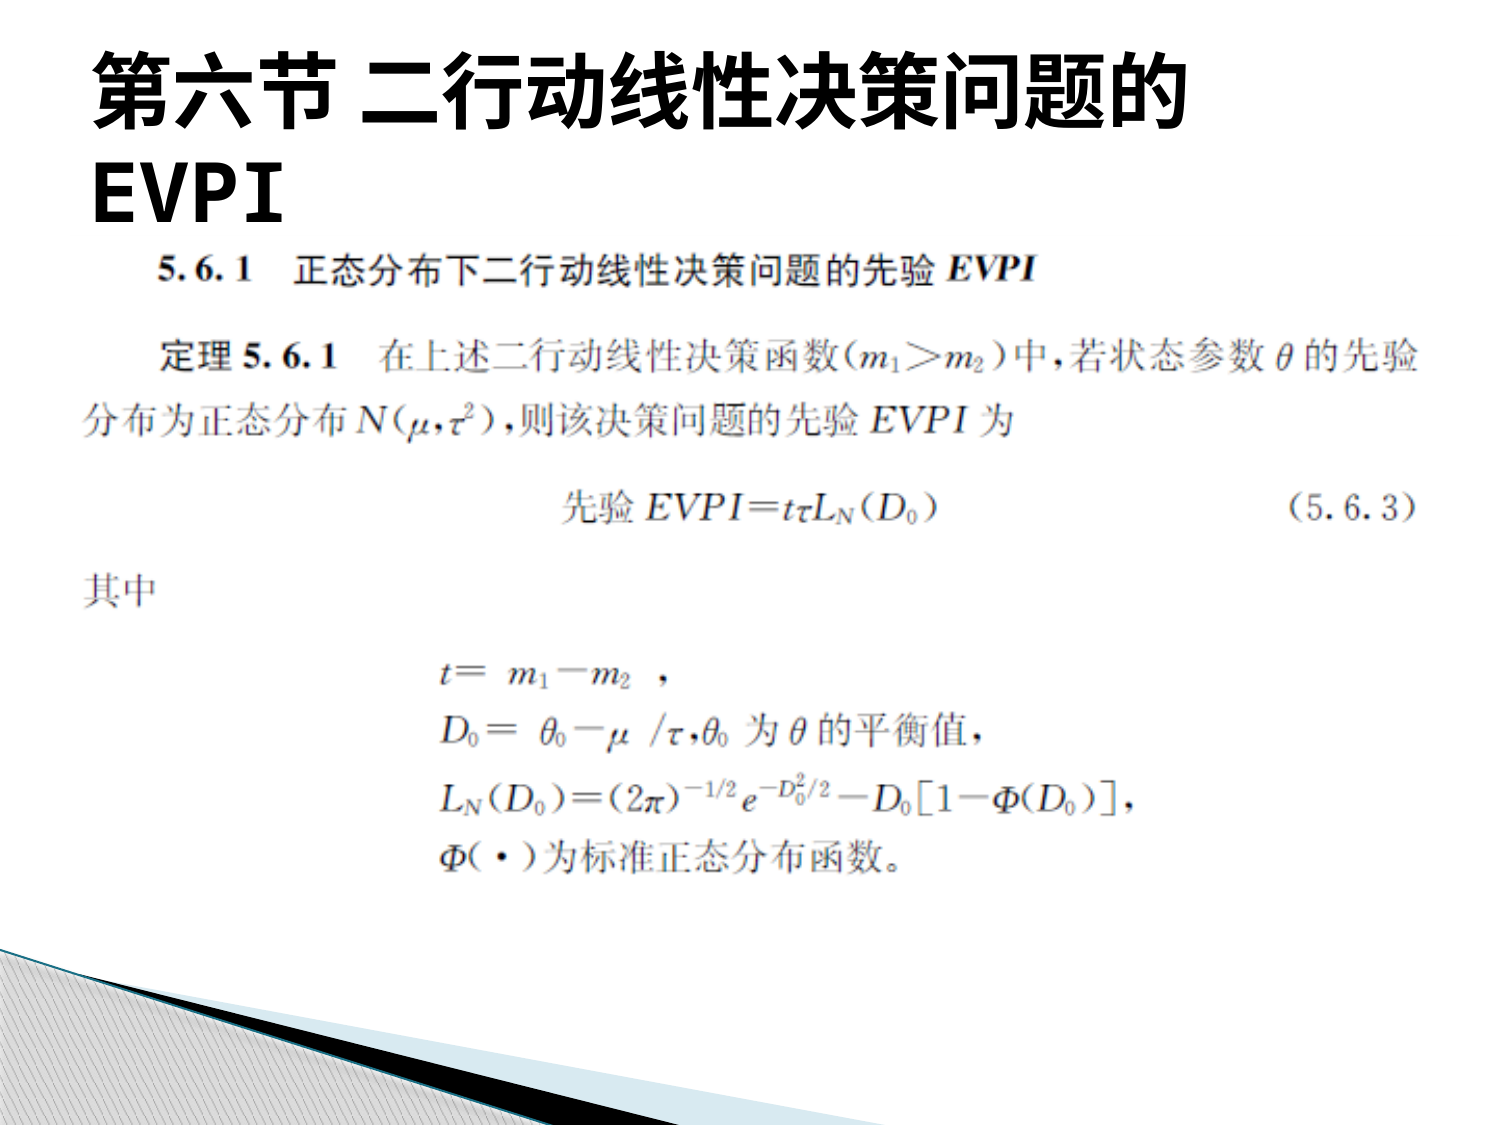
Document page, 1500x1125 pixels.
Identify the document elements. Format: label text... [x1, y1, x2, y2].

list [70, 234, 1459, 915]
title 第六节 二行动线性决策问题的EVPI [75, 45, 1425, 233]
